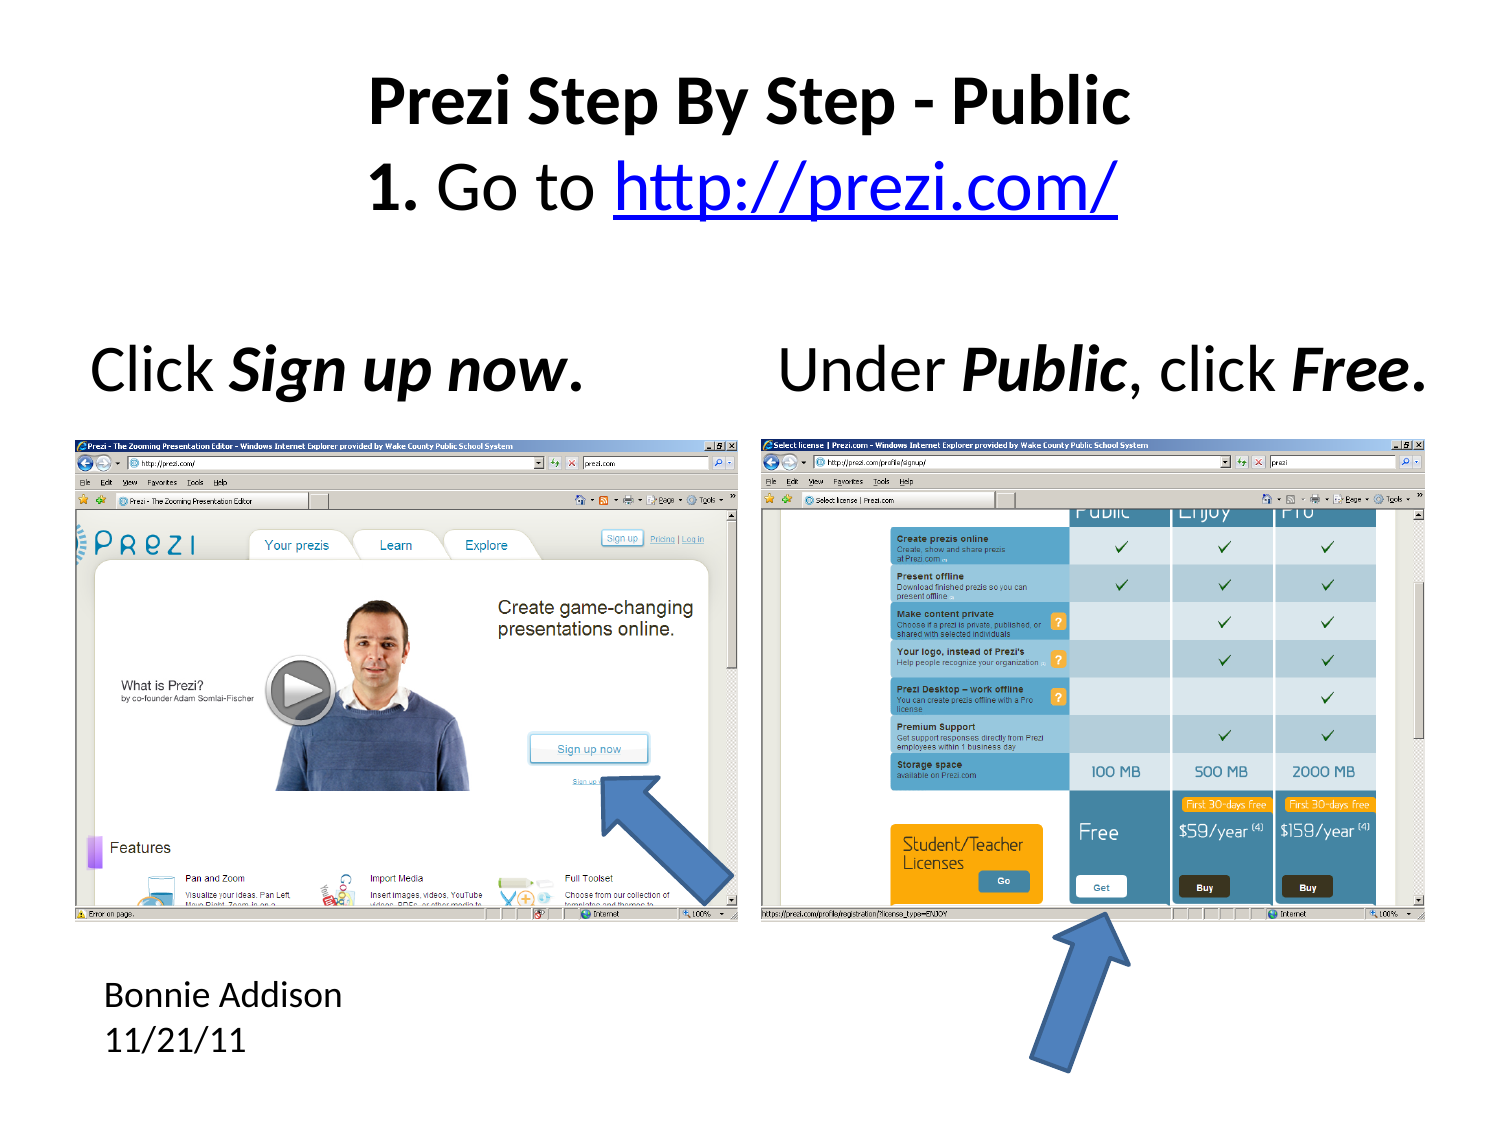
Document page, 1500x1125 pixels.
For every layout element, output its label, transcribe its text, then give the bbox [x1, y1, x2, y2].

text_box [1029, 930, 1131, 1074]
list Click Sign up now. [75, 251, 738, 413]
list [761, 439, 1426, 922]
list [74, 439, 738, 922]
list Under Public, click Free. [761, 251, 1463, 413]
text_box Bonnie Addison 11/21/11 [88, 962, 359, 1068]
title Prezi Step By Step - Public 1. Go to http://prezi.com/ [75, 45, 1425, 233]
